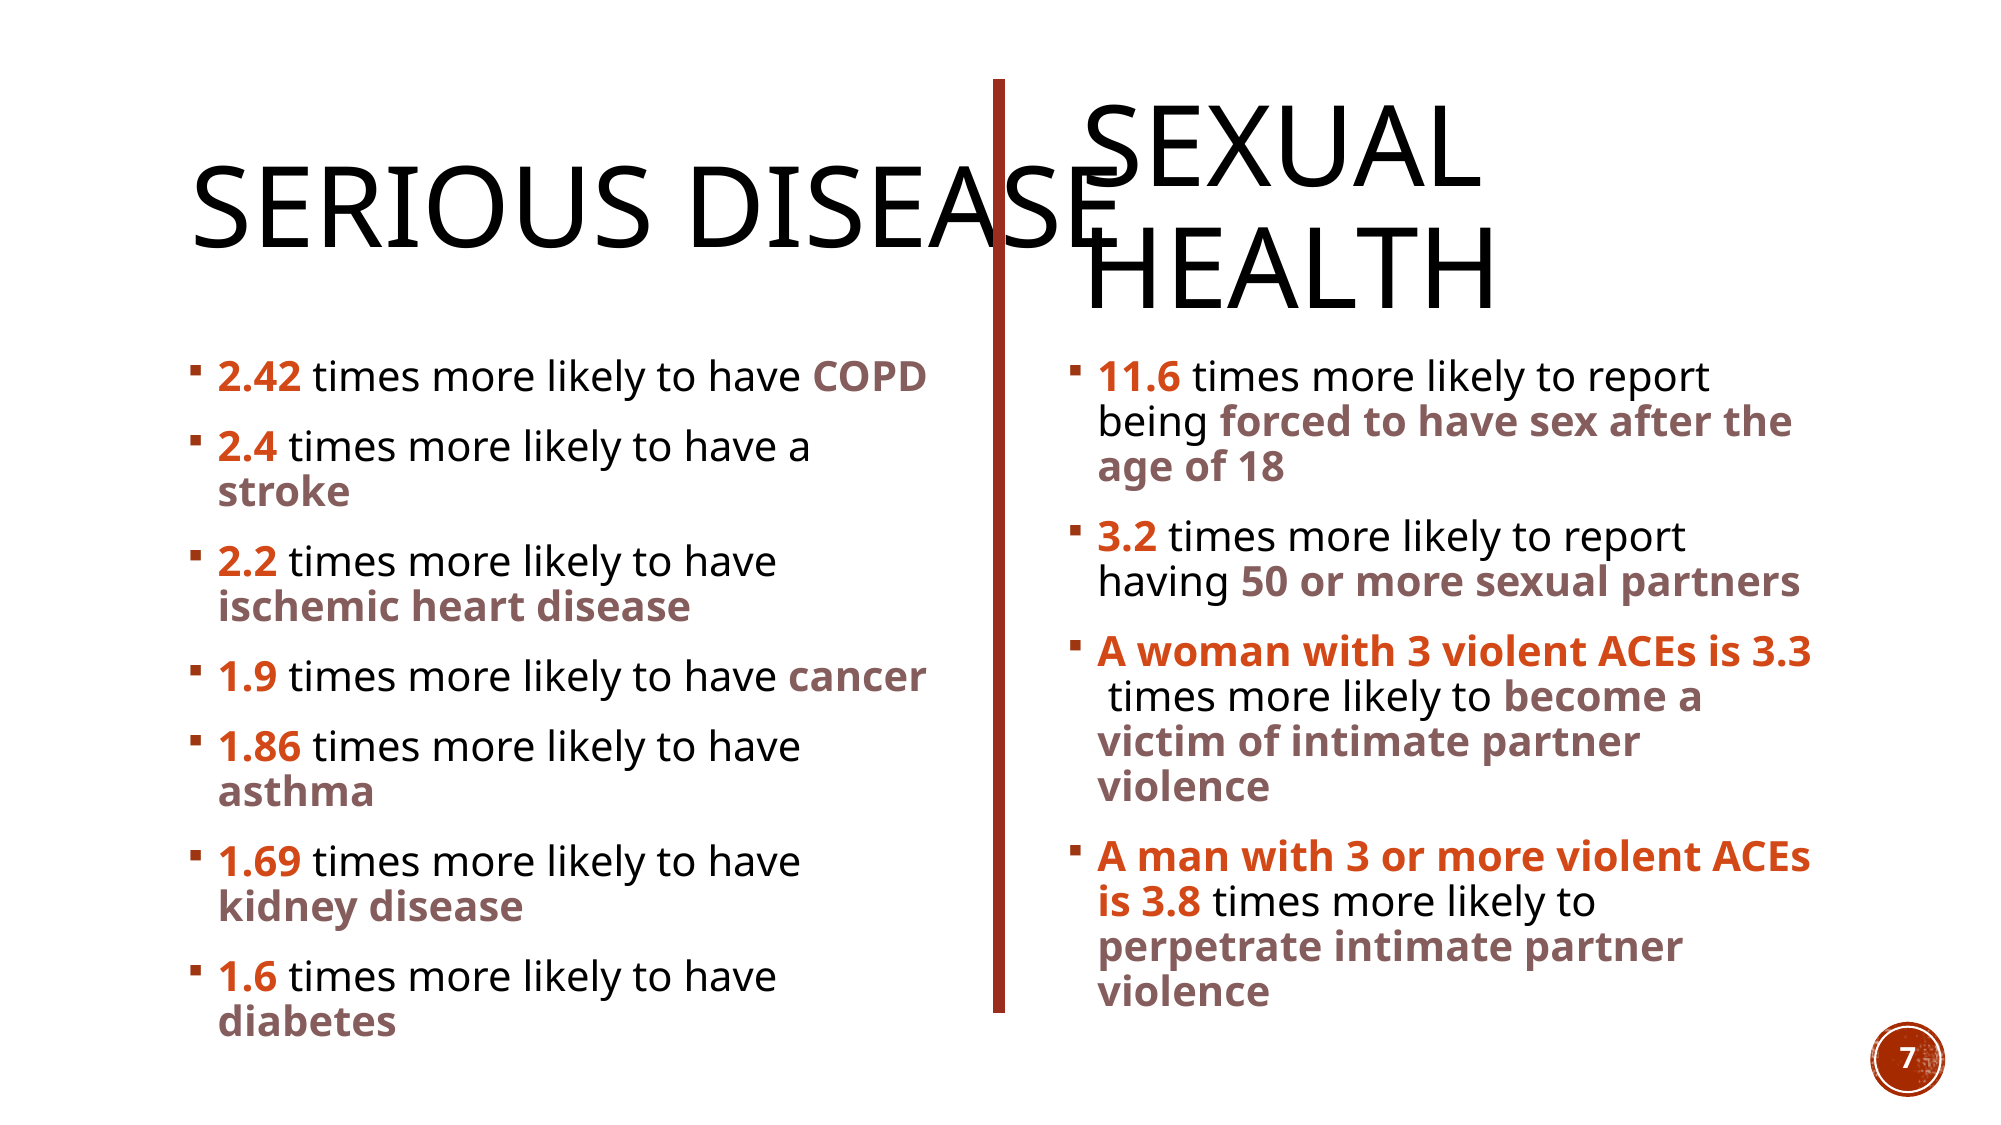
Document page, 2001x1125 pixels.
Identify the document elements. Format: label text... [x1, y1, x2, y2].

title serious disease [175, 79, 993, 344]
text_box Sexual health [1066, 79, 1847, 343]
slide_number 7 [1855, 1028, 1961, 1089]
list 2.42 times more likely to have COPD 2.4 times more likely to have a stroke 2.2 times more likely to have ischemic heart disease 1.9 times more likely to have cancer 1.86 times more likely to have asthma 1.69 times more likely to have kidney disease 1.6 times more likely to have diabetes [172, 348, 946, 1013]
title serious disease [1005, 79, 1826, 344]
text_box 11.6 times more likely to report being forced to have sex after the age of 18 3.2 times more likely to report having 50 or more sexual partners A woman with 3 violent ACEs is 3.3 times more likely to become a victim of intimate partner violence A man with 3 or more violent ACEs is 3.8 times more likely to perpetrate intimate partner violence [1052, 348, 1833, 1001]
